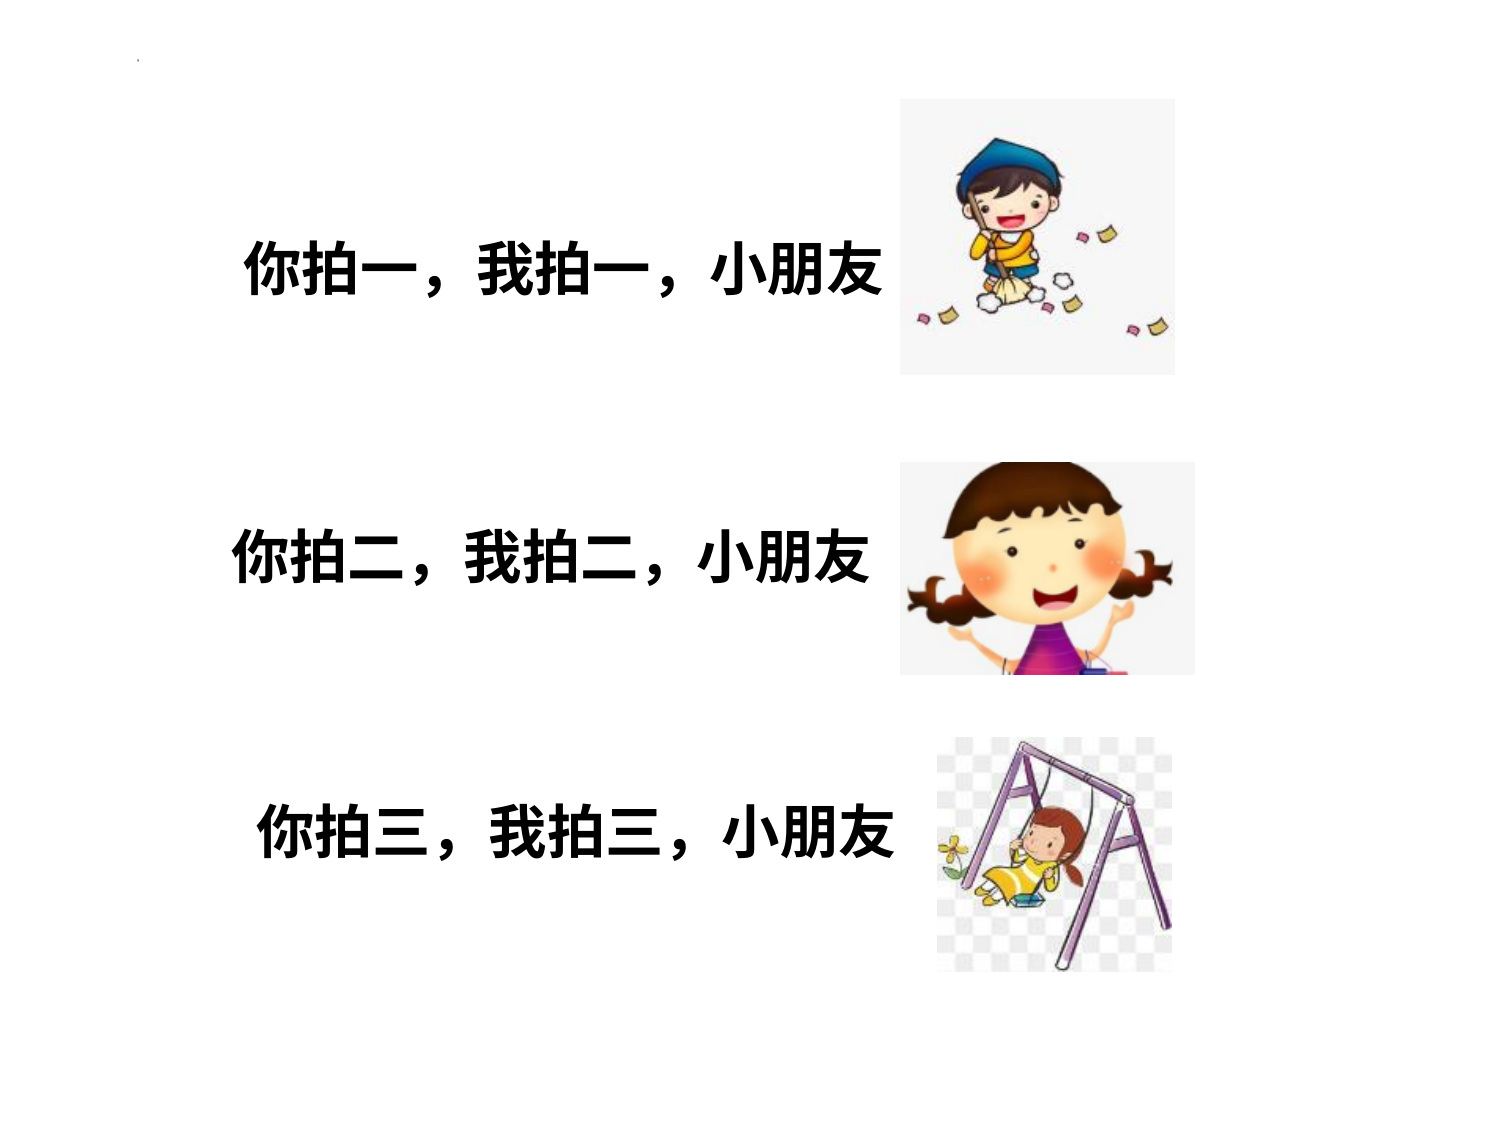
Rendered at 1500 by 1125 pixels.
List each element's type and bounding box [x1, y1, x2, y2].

text_box [212, 462, 1195, 676]
text_box [224, 99, 1176, 376]
text_box [237, 737, 1172, 973]
